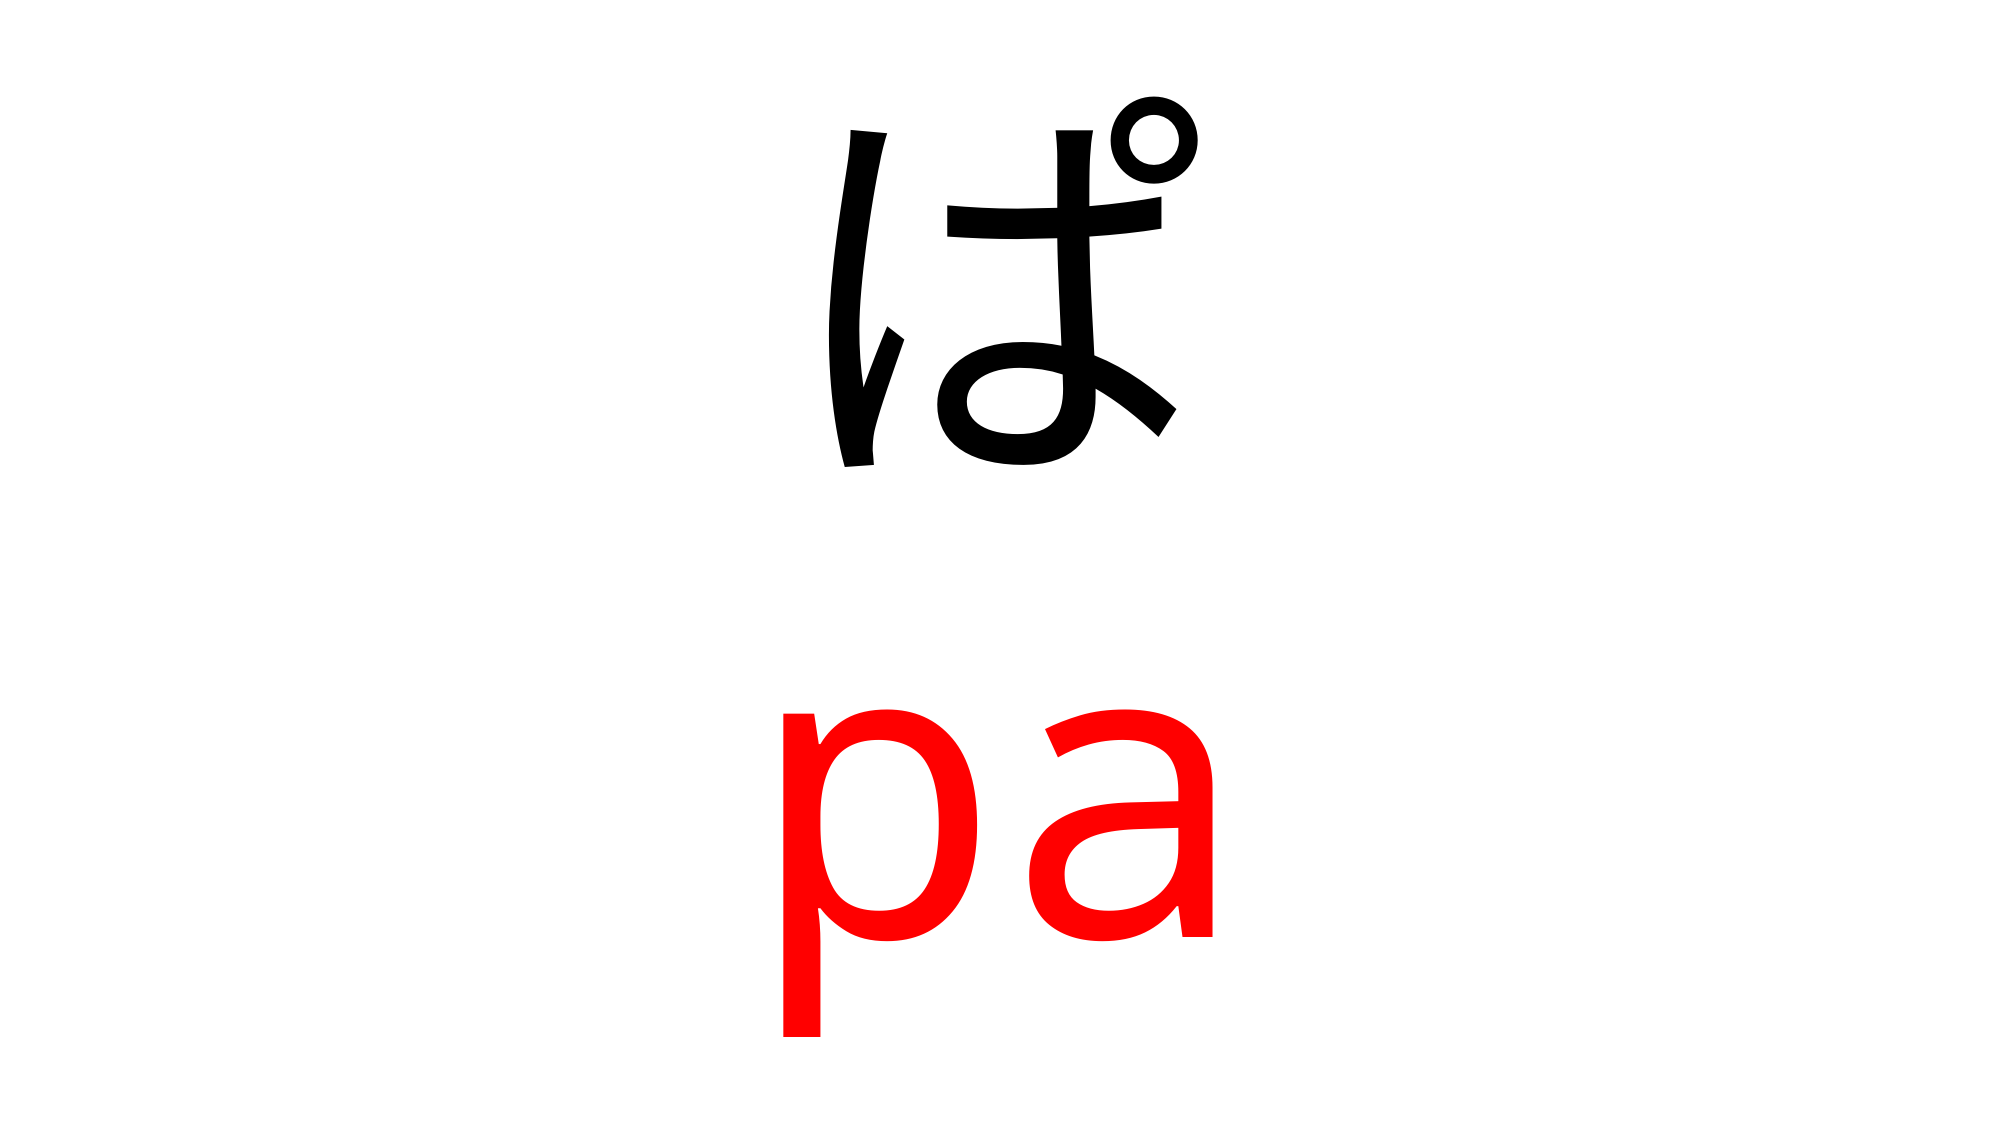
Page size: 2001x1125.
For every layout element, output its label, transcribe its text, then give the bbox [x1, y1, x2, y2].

title ぱ [249, 71, 1750, 545]
text_box pa [249, 562, 1750, 1036]
